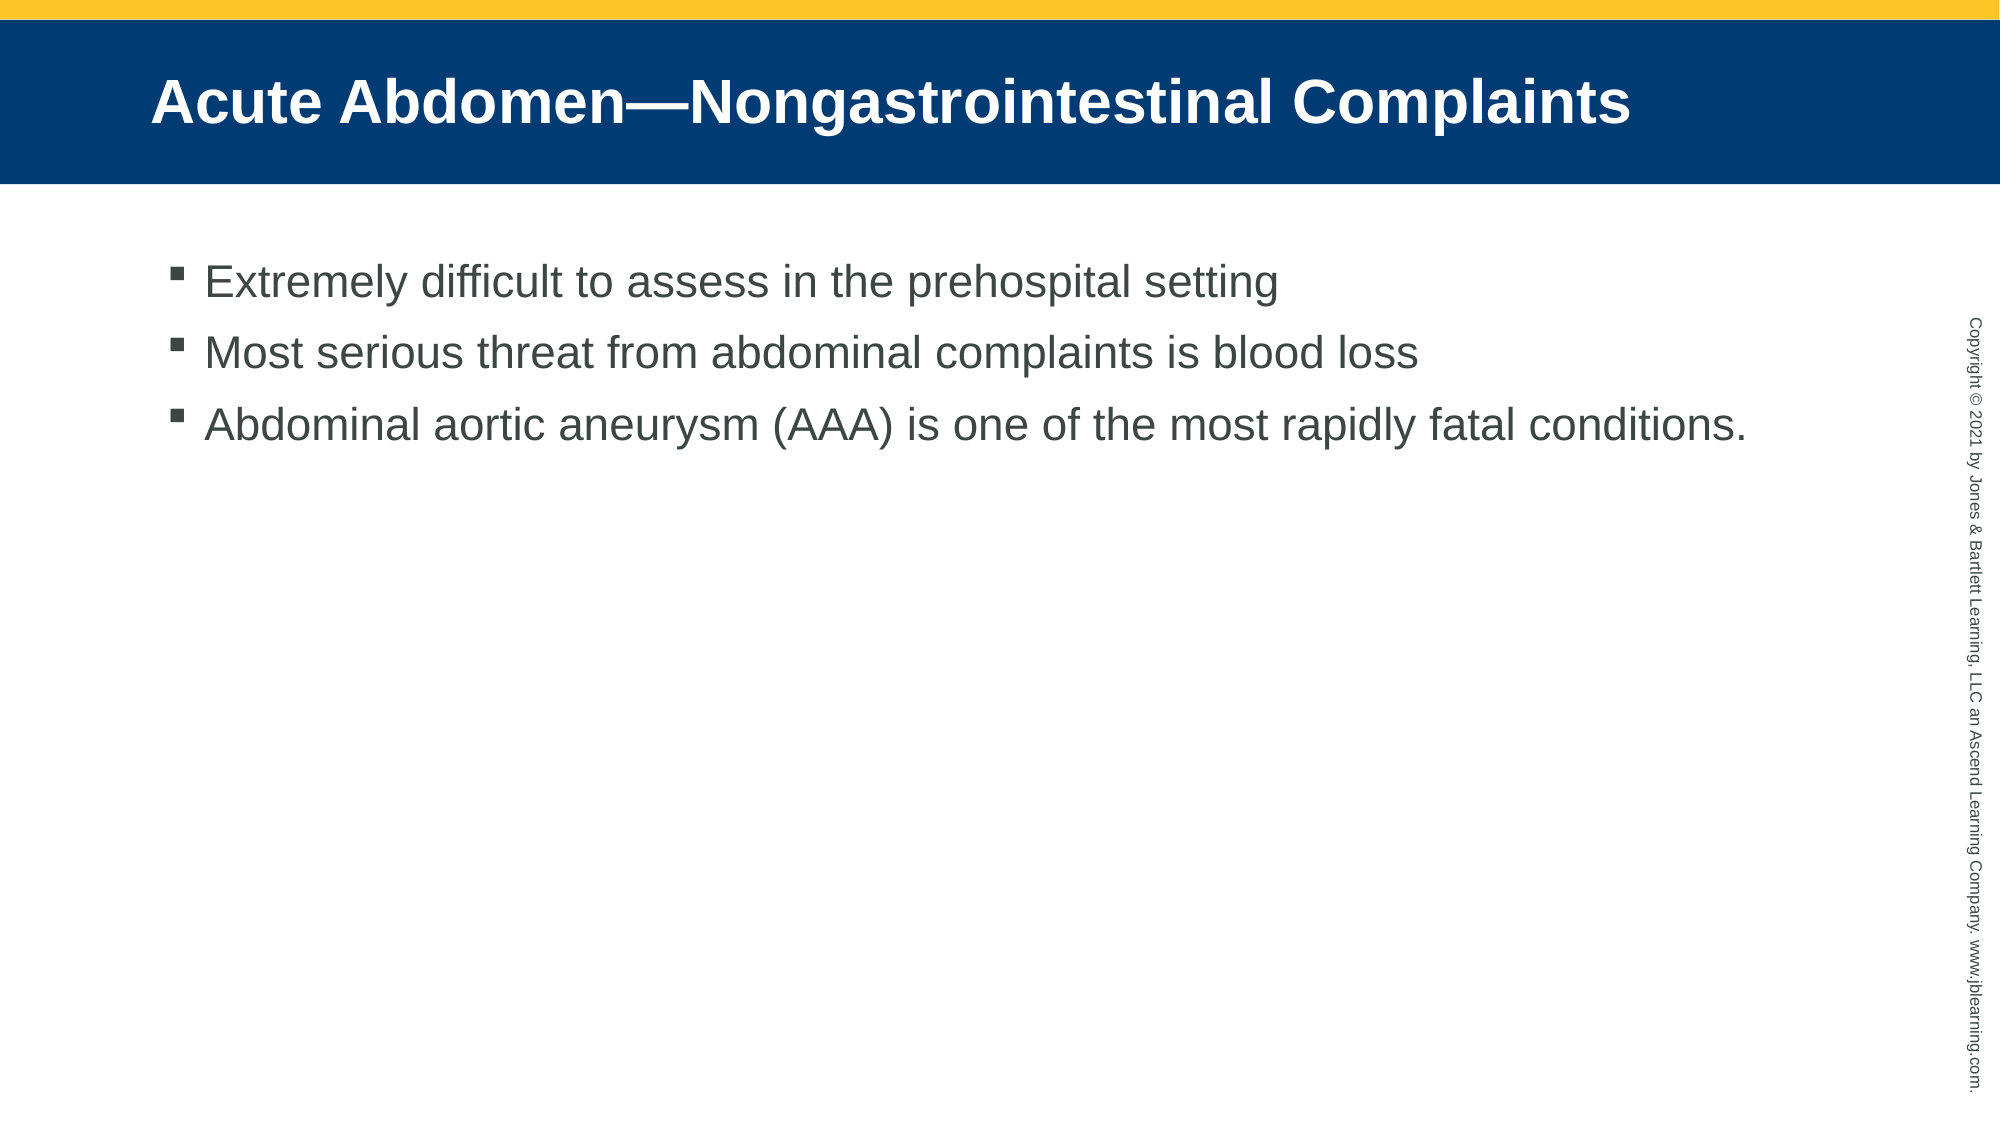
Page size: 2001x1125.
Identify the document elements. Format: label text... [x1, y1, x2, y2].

title Acute Abdomen—Nongastrointestinal Complaints [0, 19, 2000, 185]
list Extremely difficult to assess in the prehospital setting Most serious threat from abdominal complaints is blood loss Abdominal aortic aneurysm (AAA) is one of the most rapidly fatal conditions. [151, 244, 1840, 1016]
